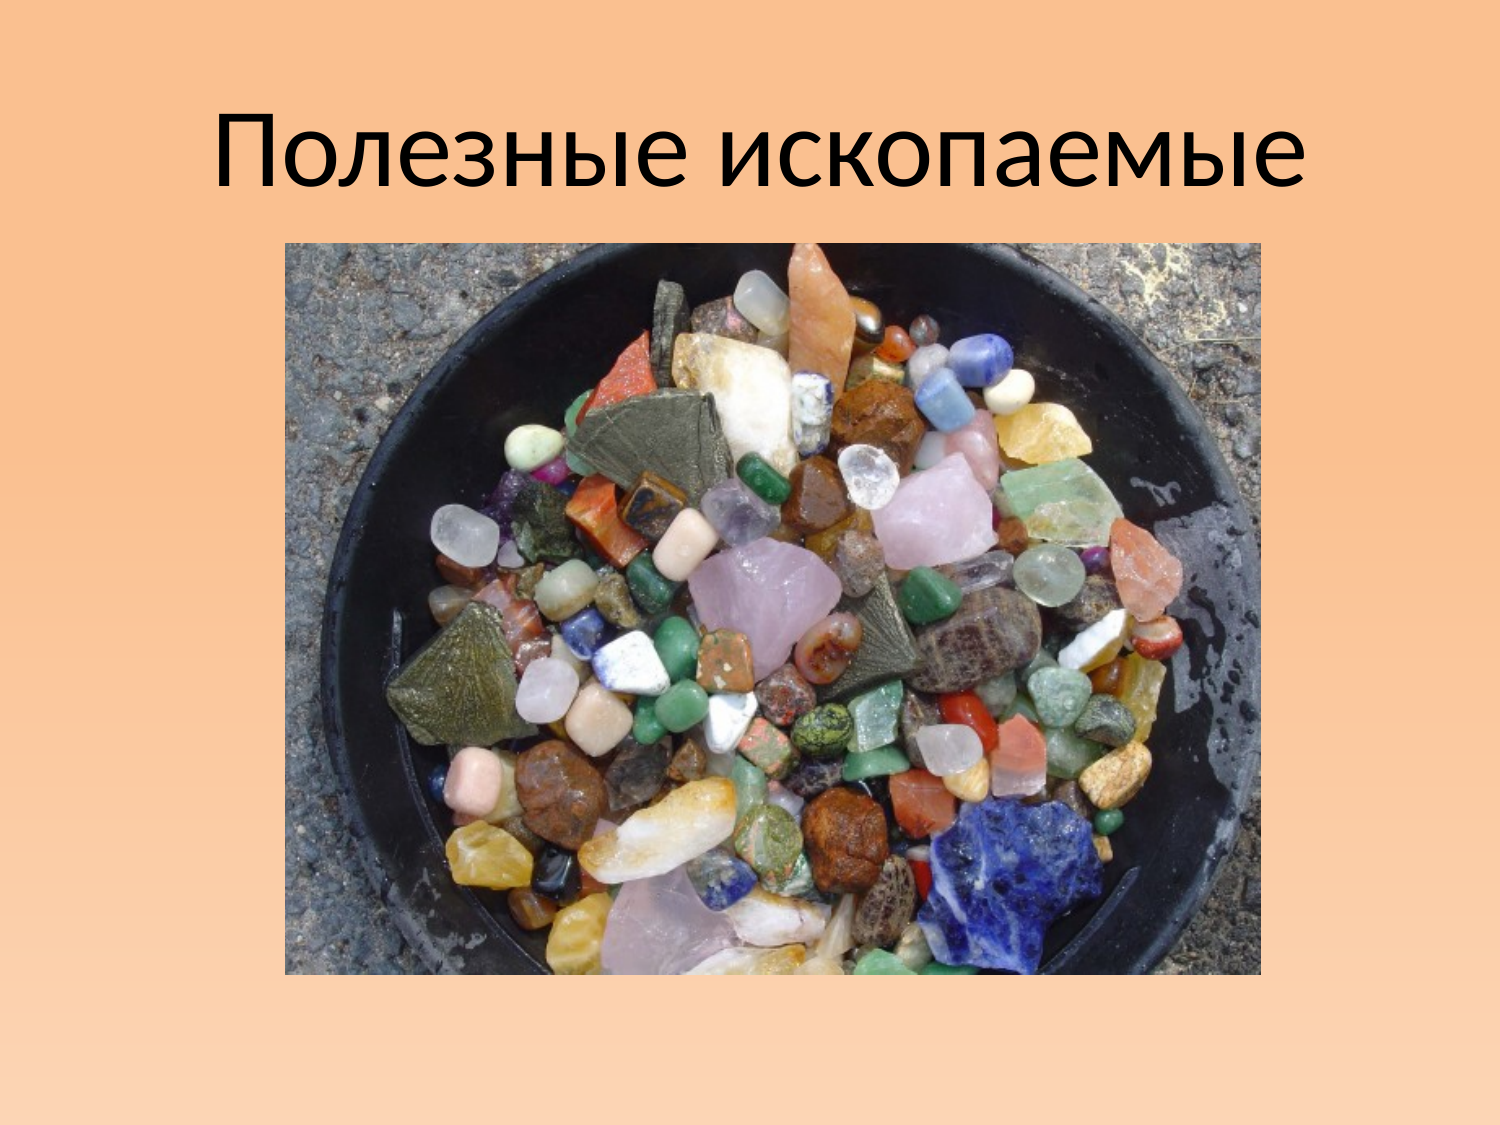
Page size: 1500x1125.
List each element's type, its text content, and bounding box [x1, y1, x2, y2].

title Полезные ископаемые [135, 21, 1411, 263]
picture [285, 243, 1262, 976]
